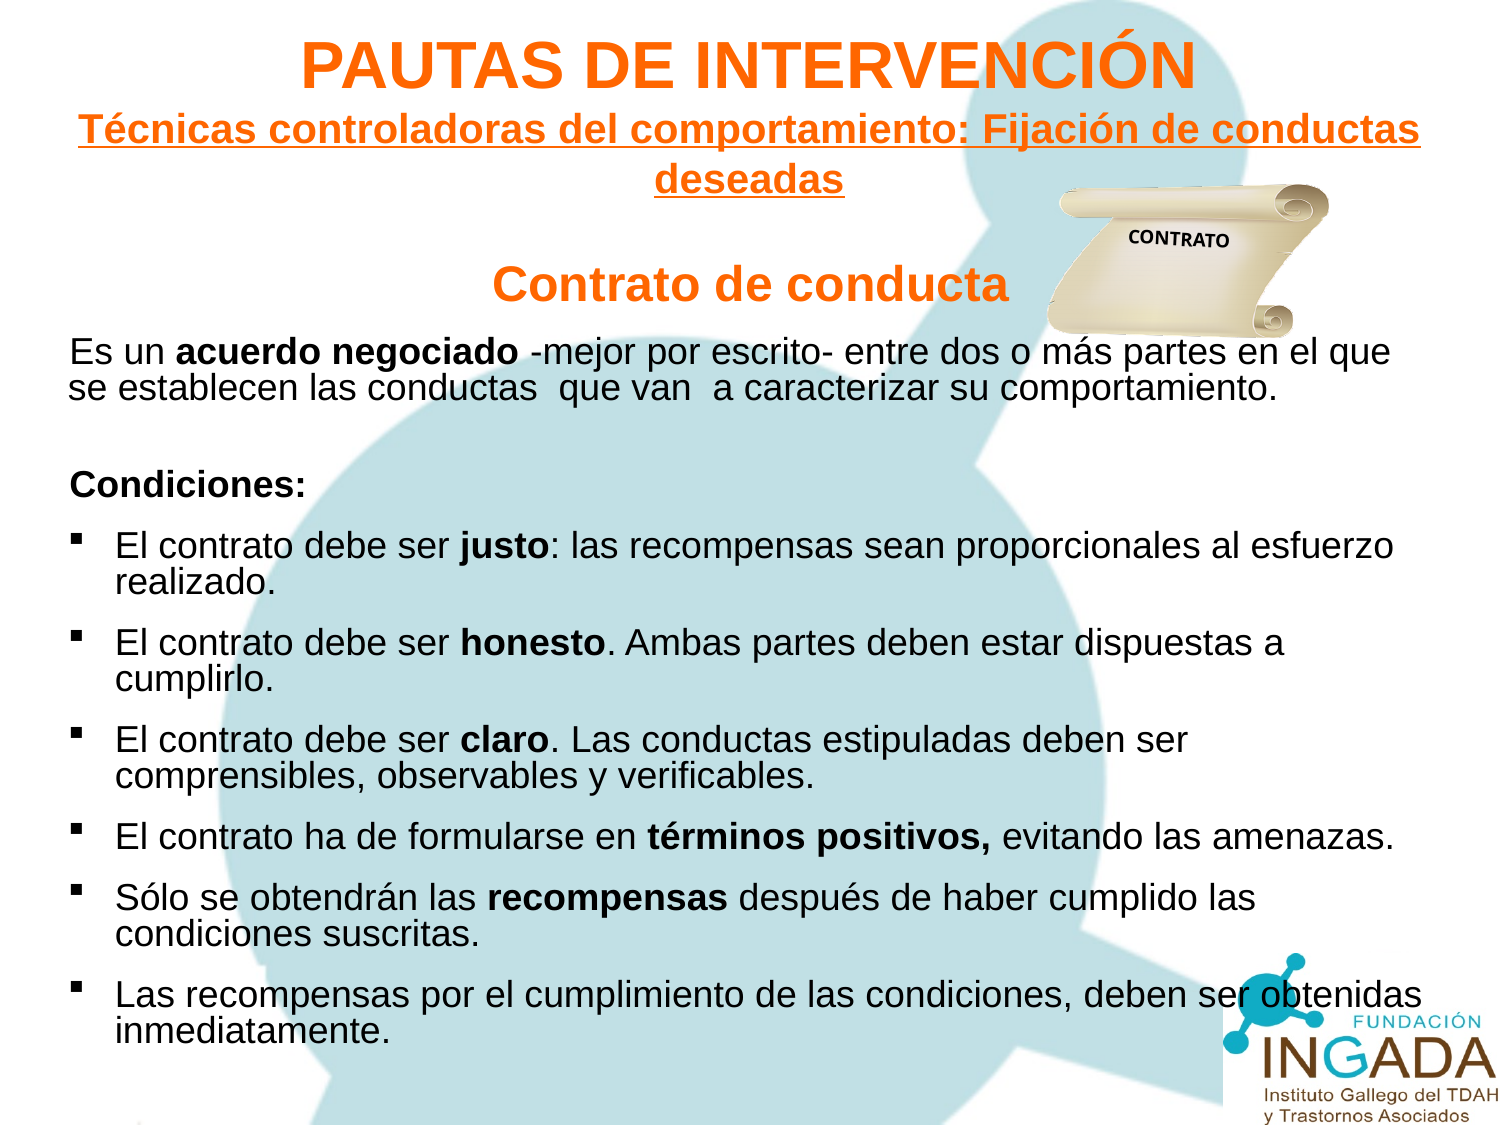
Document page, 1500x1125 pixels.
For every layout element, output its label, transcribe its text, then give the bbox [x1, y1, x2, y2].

picture [0, 224, 1500, 1125]
text_box Contrato de conducta Es un acuerdo negociado -mejor por escrito- entre dos o más partes en el que se establecen las conductas que van a caracterizar su comportamiento. Condiciones: El contrato debe ser justo: las recompensas sean proporcionales al esfuerzo realizado. El contrato debe ser honesto. Ambas partes deben estar dispuestas a cumplirlo. El contrato debe ser claro. Las conductas estipuladas deben ser comprensibles, observables y verificables. El contrato ha de formularse en términos positivos, evitando las amenazas. Sólo se obtendrán las recompensas después de haber cumplido las condiciones suscritas. Las recompensas por el cumplimiento de las condiciones, deben ser obtenidas inmediatamente. [53, 255, 1447, 1119]
text_box PAUTAS DE INTERVENCIÓN Técnicas controladoras del comportamiento: Fijación de conductas deseadas [0, 0, 1500, 224]
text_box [1045, 184, 1329, 338]
